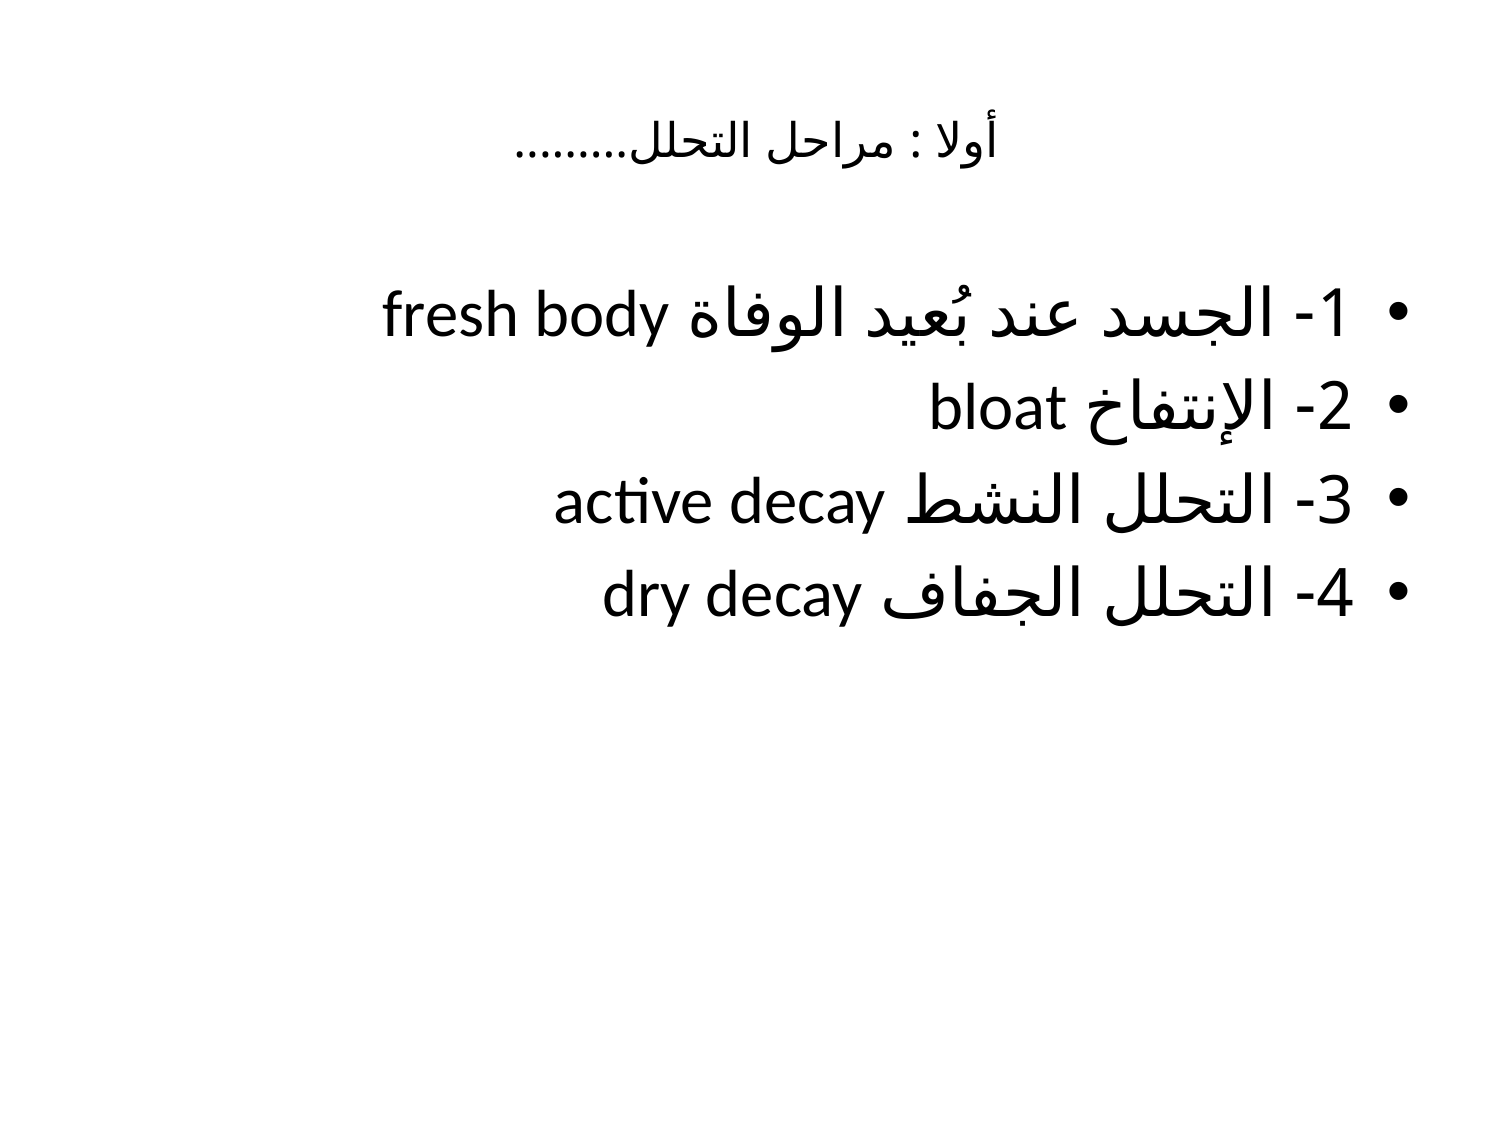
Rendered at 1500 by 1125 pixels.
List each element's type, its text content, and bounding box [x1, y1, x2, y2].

title أولا : مراحل التحلل......... [75, 45, 1425, 233]
list 1- الجسد عند بُعيد الوفاة fresh body 2- الإنتفاخ bloat 3- التحلل النشط active decay 4- التحلل الجفاف dry decay [75, 262, 1425, 1005]
